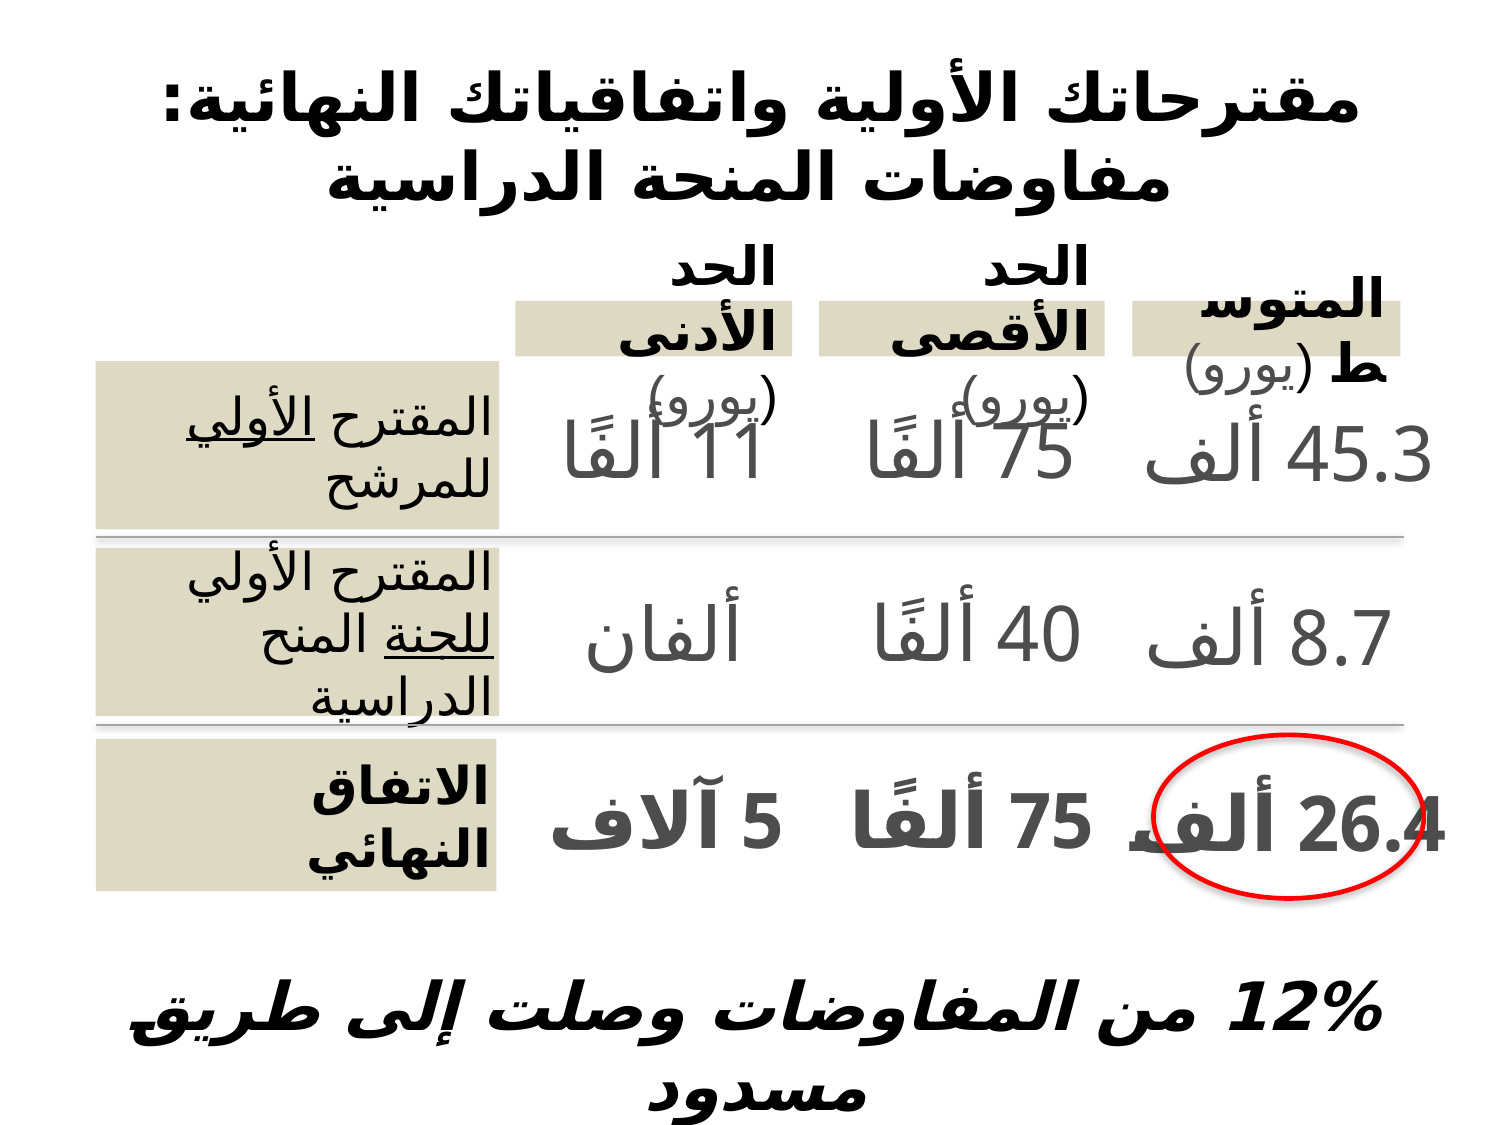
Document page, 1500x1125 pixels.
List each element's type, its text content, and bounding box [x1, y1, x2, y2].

text_box 75 ألفًا [834, 733, 1109, 872]
text_box 40 ألفًا [855, 531, 1098, 535]
text_box الحد الأدنى (يورو) [515, 300, 793, 357]
text_box الاتفاق النهائي [95, 738, 497, 892]
text_box مقترحاتك الأولية واتفاقياتك النهائية: مفاوضات المنحة الدراسية [0, 46, 1500, 220]
text_box 8.7 ألف [1129, 534, 1410, 541]
text_box المقترح الأولي للمرشح [95, 361, 500, 530]
text_box 75 ألفًا [848, 348, 1091, 502]
text_box 12% من المفاوضات وصلت إلى طريق مسدود [5, 956, 1500, 1125]
text_box 26.4 ألف [1312, 721, 1462, 875]
text_box المتوسط (يورو) [1132, 300, 1401, 351]
text_box 5 آلاف [533, 733, 799, 872]
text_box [95, 536, 1405, 725]
text_box 11 ألفًا [545, 348, 788, 502]
text_box الحد الأقصى (يورو) [819, 300, 1105, 357]
text_box 26.4 ألف [1115, 733, 1264, 875]
text_box 45.3 ألف [1127, 351, 1450, 505]
text_box [1152, 734, 1425, 900]
